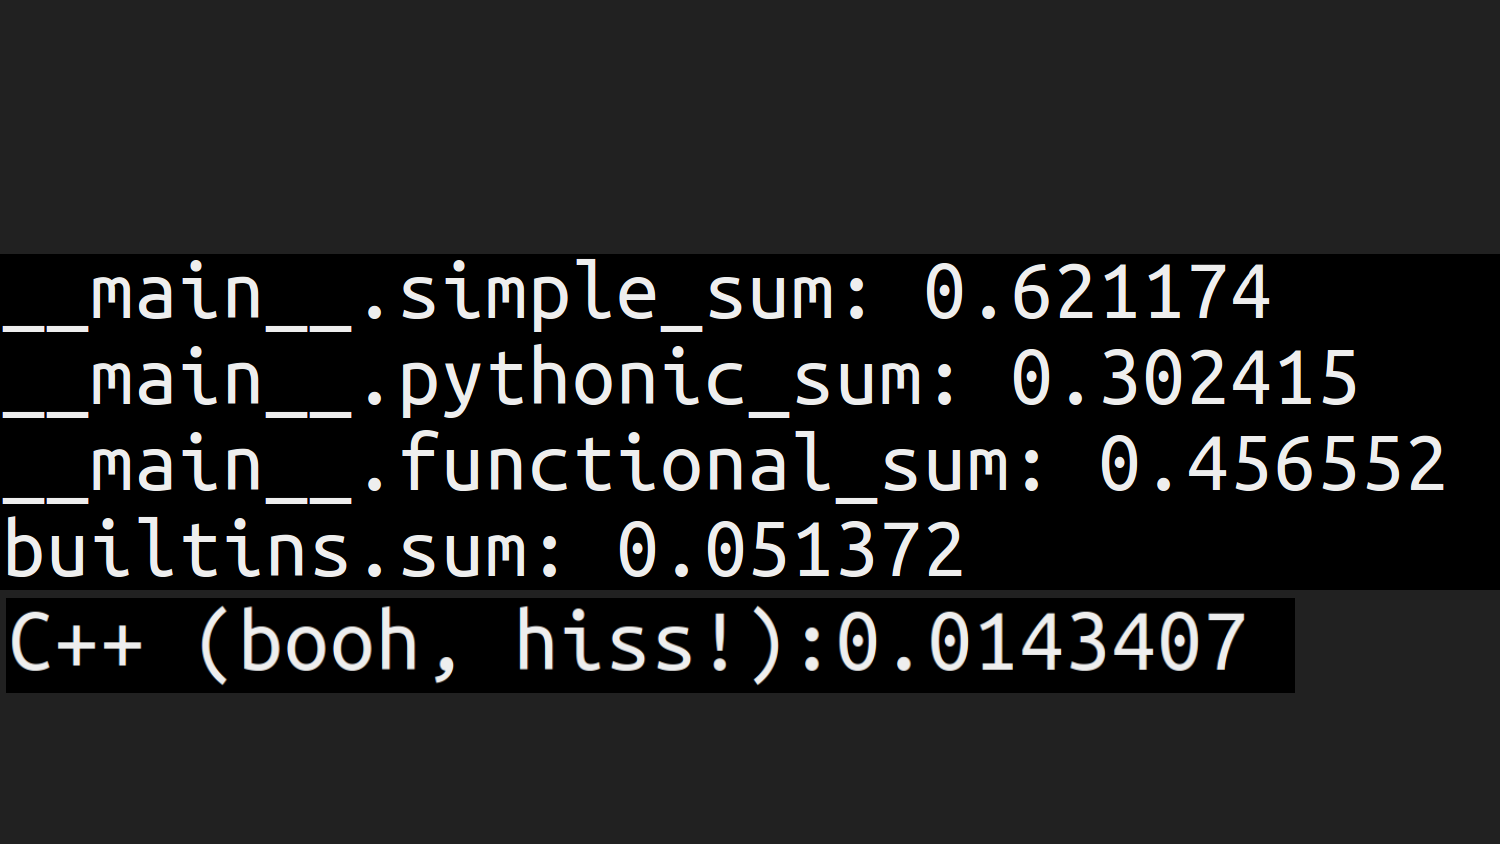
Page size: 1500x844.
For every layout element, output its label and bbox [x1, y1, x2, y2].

picture [6, 598, 1295, 694]
picture [0, 254, 1500, 590]
